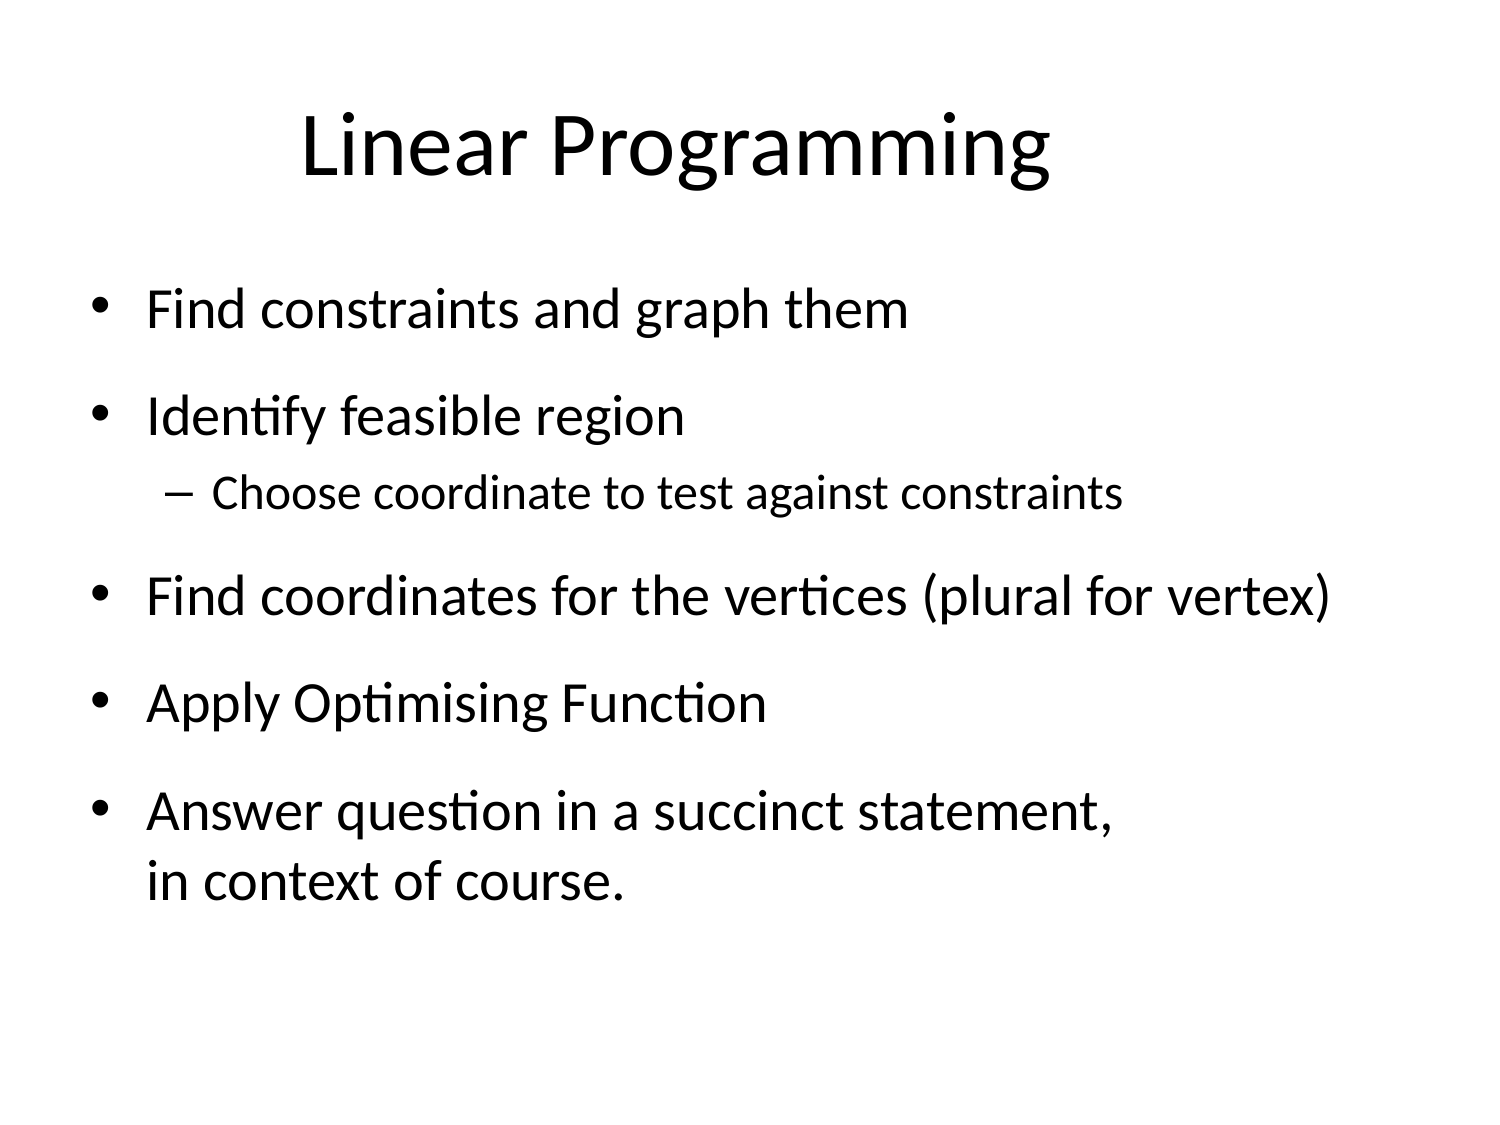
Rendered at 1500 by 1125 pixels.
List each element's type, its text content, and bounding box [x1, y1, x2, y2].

title Linear Programming [75, 45, 1425, 233]
list Find constraints and graph them Identify feasible region Choose coordinate to test against constraints Find coordinates for the vertices (plural for vertex) Apply Optimising Function Answer question in a succinct statement, in context of course. [75, 262, 1425, 1005]
